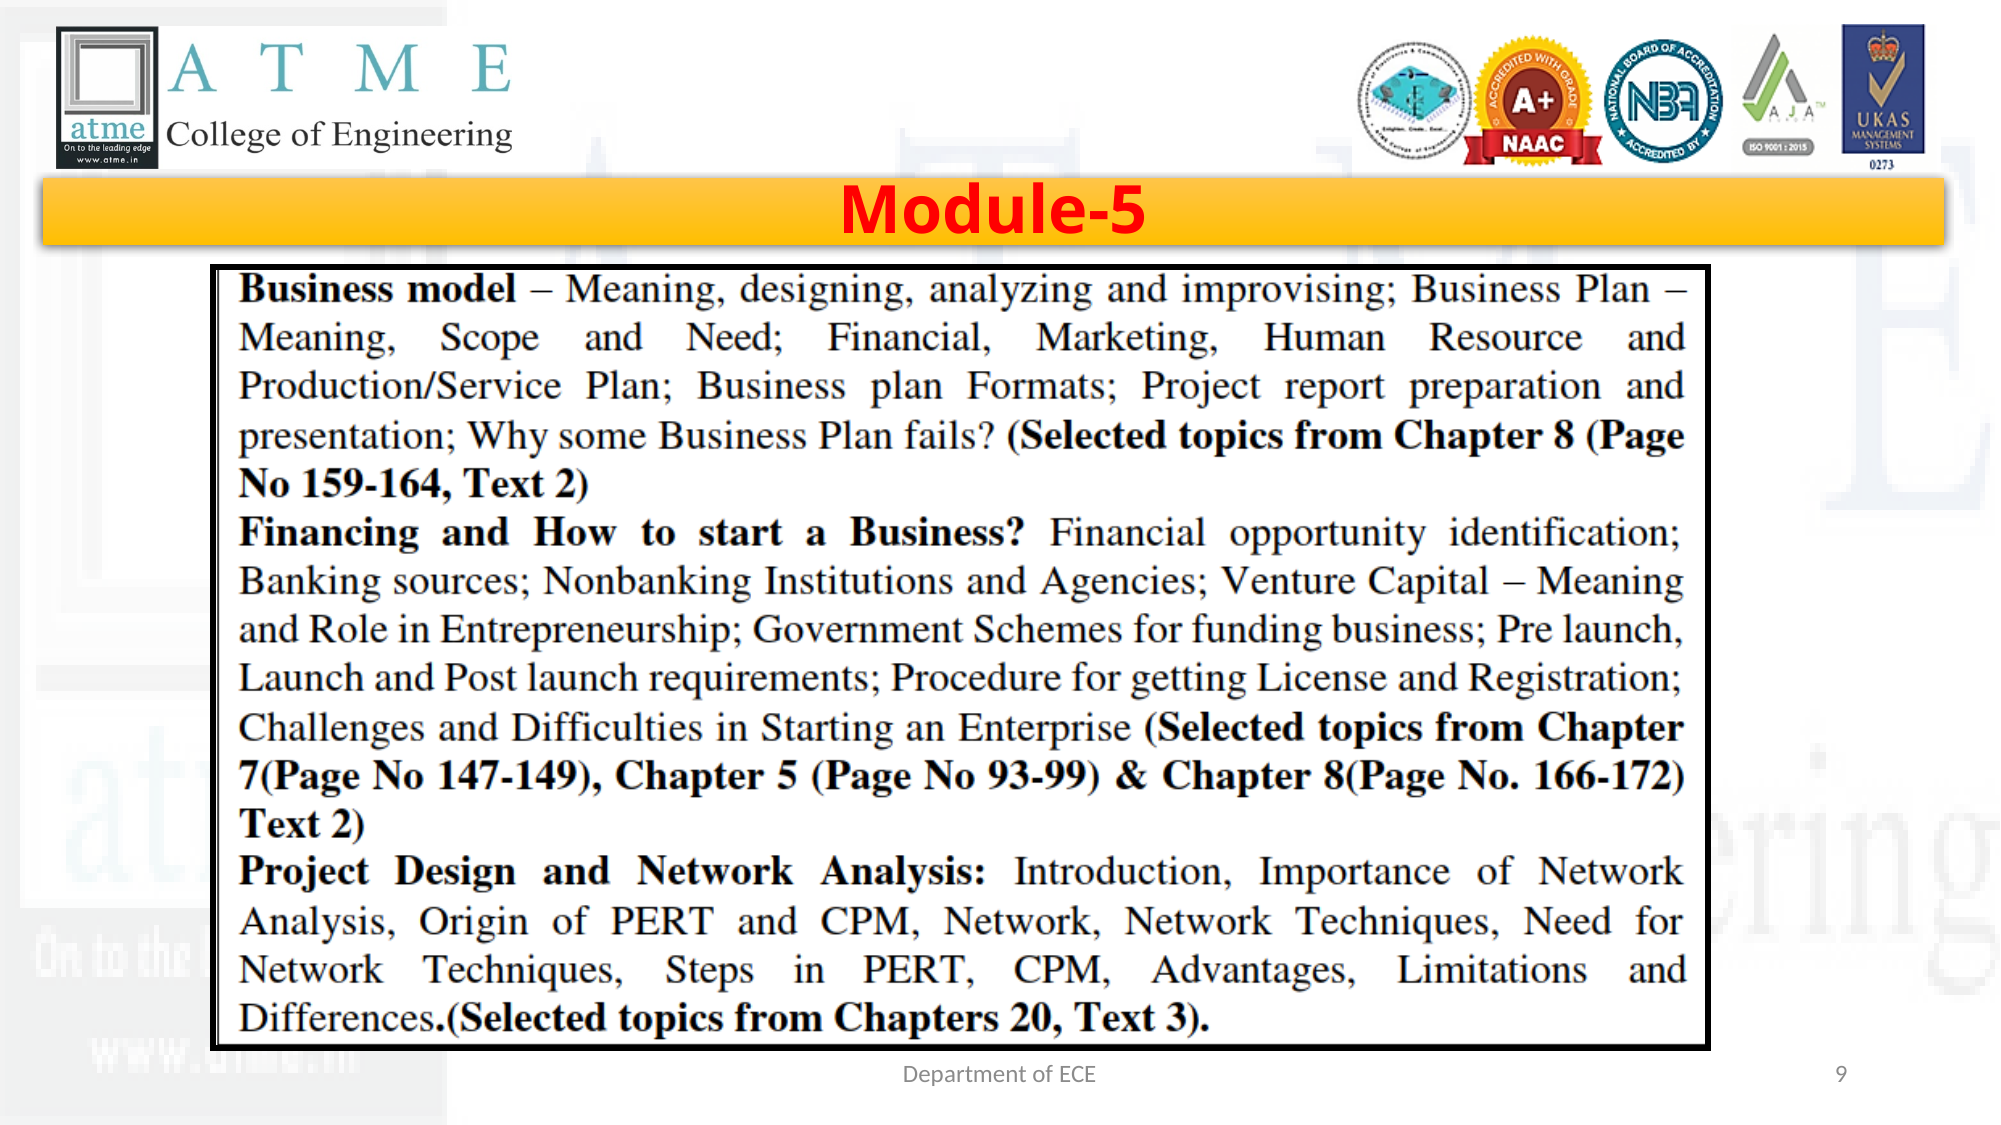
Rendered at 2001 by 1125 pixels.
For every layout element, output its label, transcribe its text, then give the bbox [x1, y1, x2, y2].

slide_number 9 [1412, 1042, 1863, 1103]
picture [1352, 24, 1941, 178]
picture [56, 26, 512, 169]
picture [215, 270, 1705, 1046]
footer Department of ECE [662, 1051, 1338, 1103]
title Module-5 [43, 178, 1944, 245]
